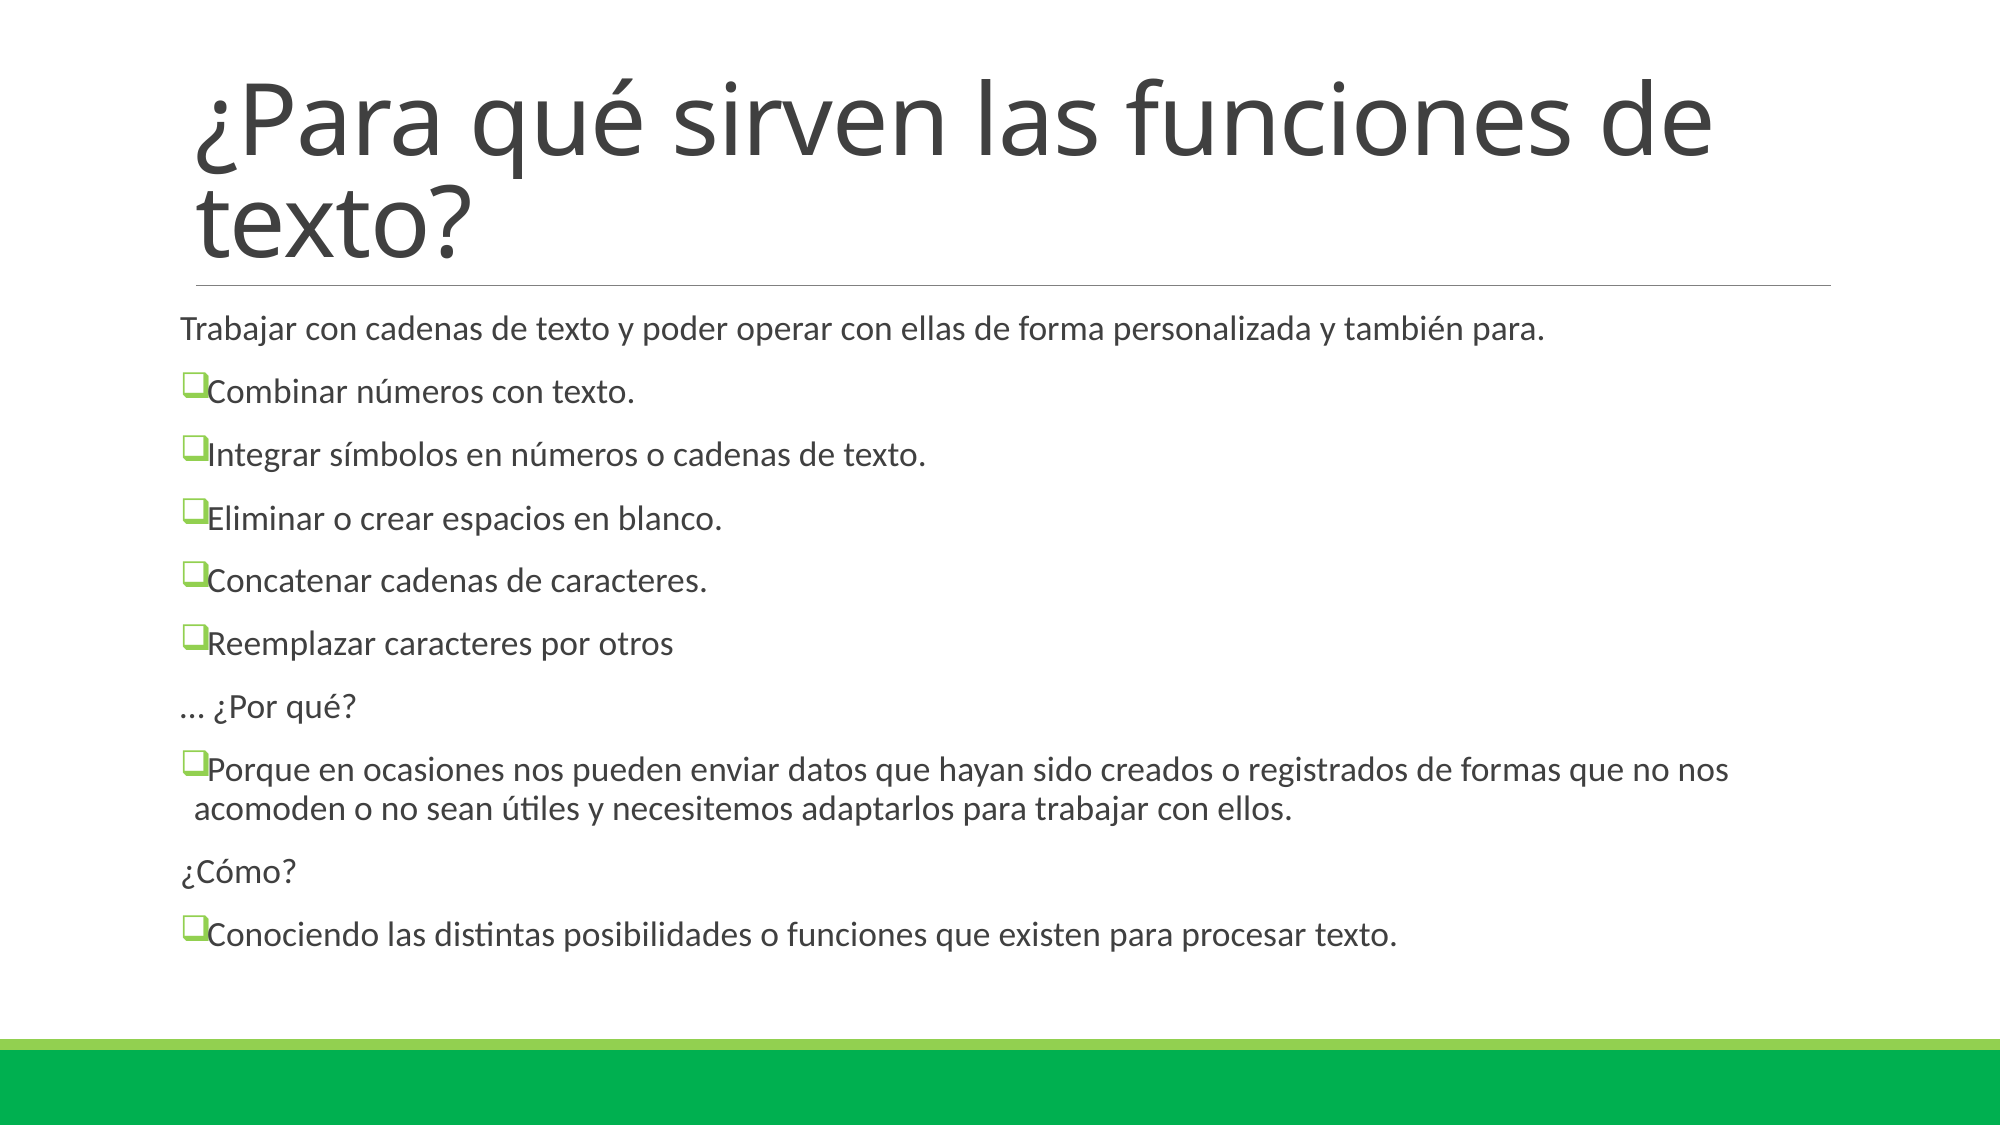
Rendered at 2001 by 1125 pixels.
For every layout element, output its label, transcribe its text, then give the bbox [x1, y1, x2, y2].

list Trabajar con cadenas de texto y poder operar con ellas de forma personalizada y también para. Combinar números con texto. Integrar símbolos en números o cadenas de texto. Eliminar o crear espacios en blanco. Concatenar cadenas de caracteres. Reemplazar caracteres por otros … ¿Por qué? Porque en ocasiones nos pueden enviar datos que hayan sido creados o registrados de formas que no nos acomoden o no sean útiles y necesitemos adaptarlos para trabajar con ellos. ¿Cómo? Conociendo las distintas posibilidades o funciones que existen para procesar texto. [180, 302, 1830, 963]
title ¿Para qué sirven las funciones de texto? [180, 47, 1830, 285]
